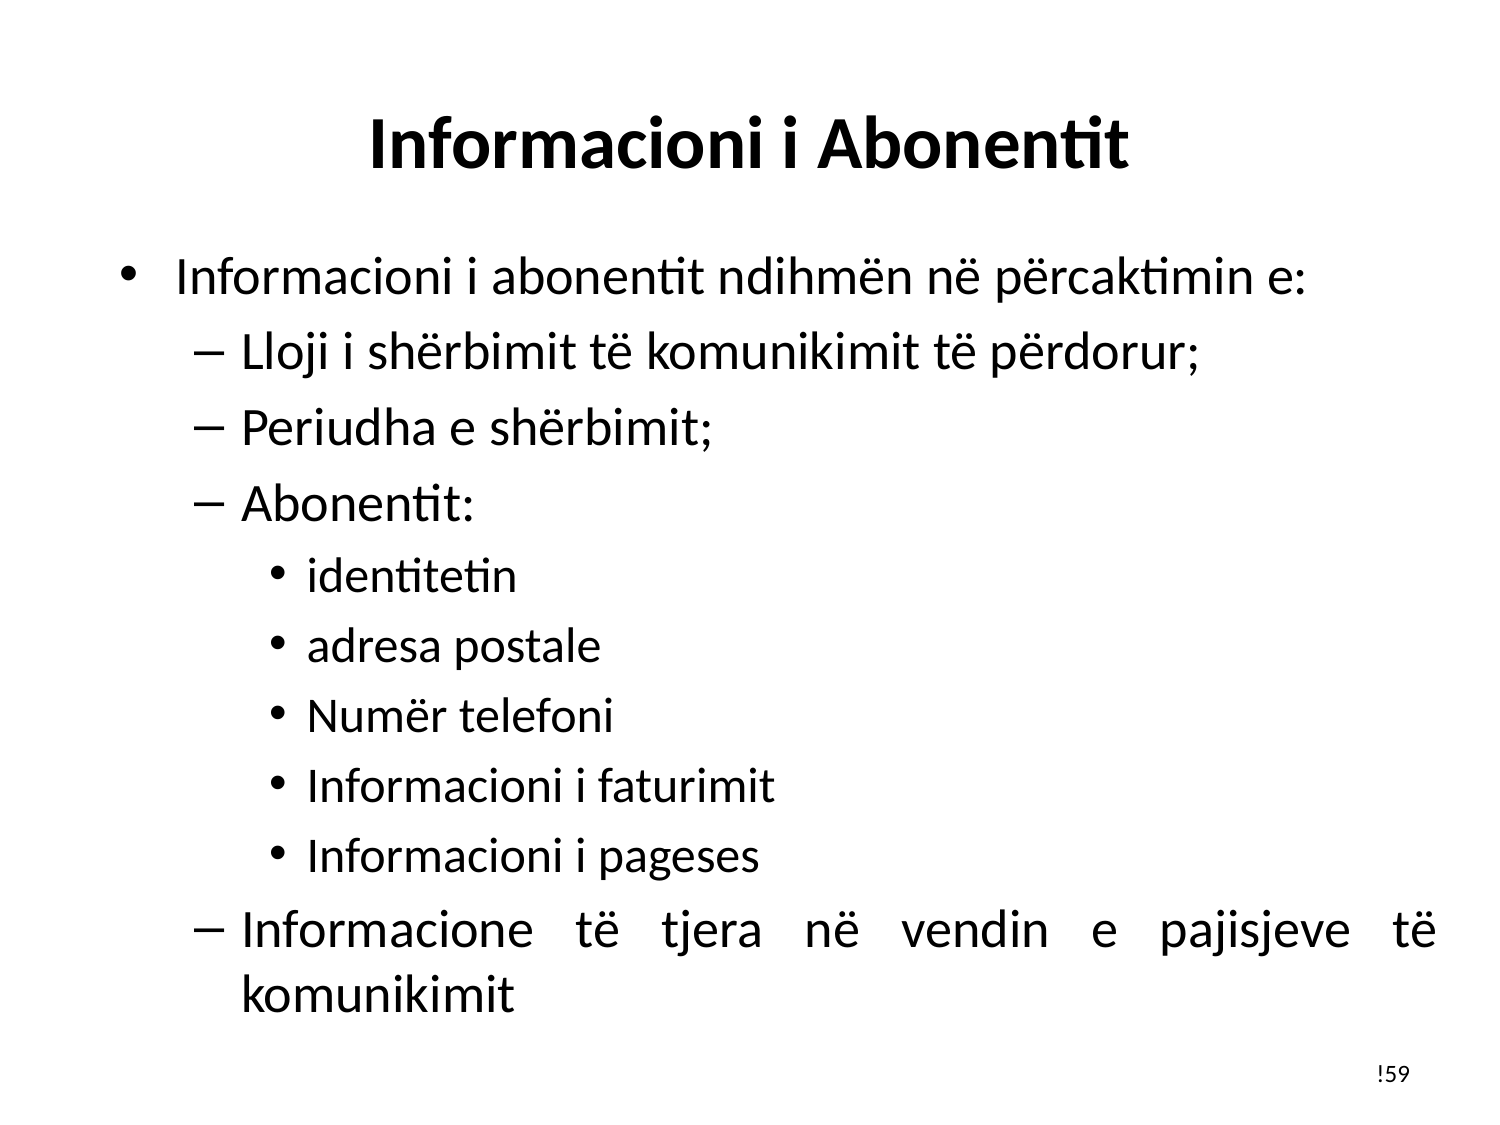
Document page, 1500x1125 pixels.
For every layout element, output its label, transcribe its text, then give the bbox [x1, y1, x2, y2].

list Informacioni i abonentit ndihmën në përcaktimin e: Lloji i shërbimit të komunikimit të përdorur; Periudha e shërbimit; Abonentit: identitetin adresa postale Numër telefoni Informacioni i faturimit Informacioni i pageses Informacione të tjera në vendin e pajisjeve të komunikimit [103, 232, 1455, 976]
title Informacioni i Abonentit [74, 44, 1426, 233]
slide_number !59 [1074, 1042, 1425, 1103]
